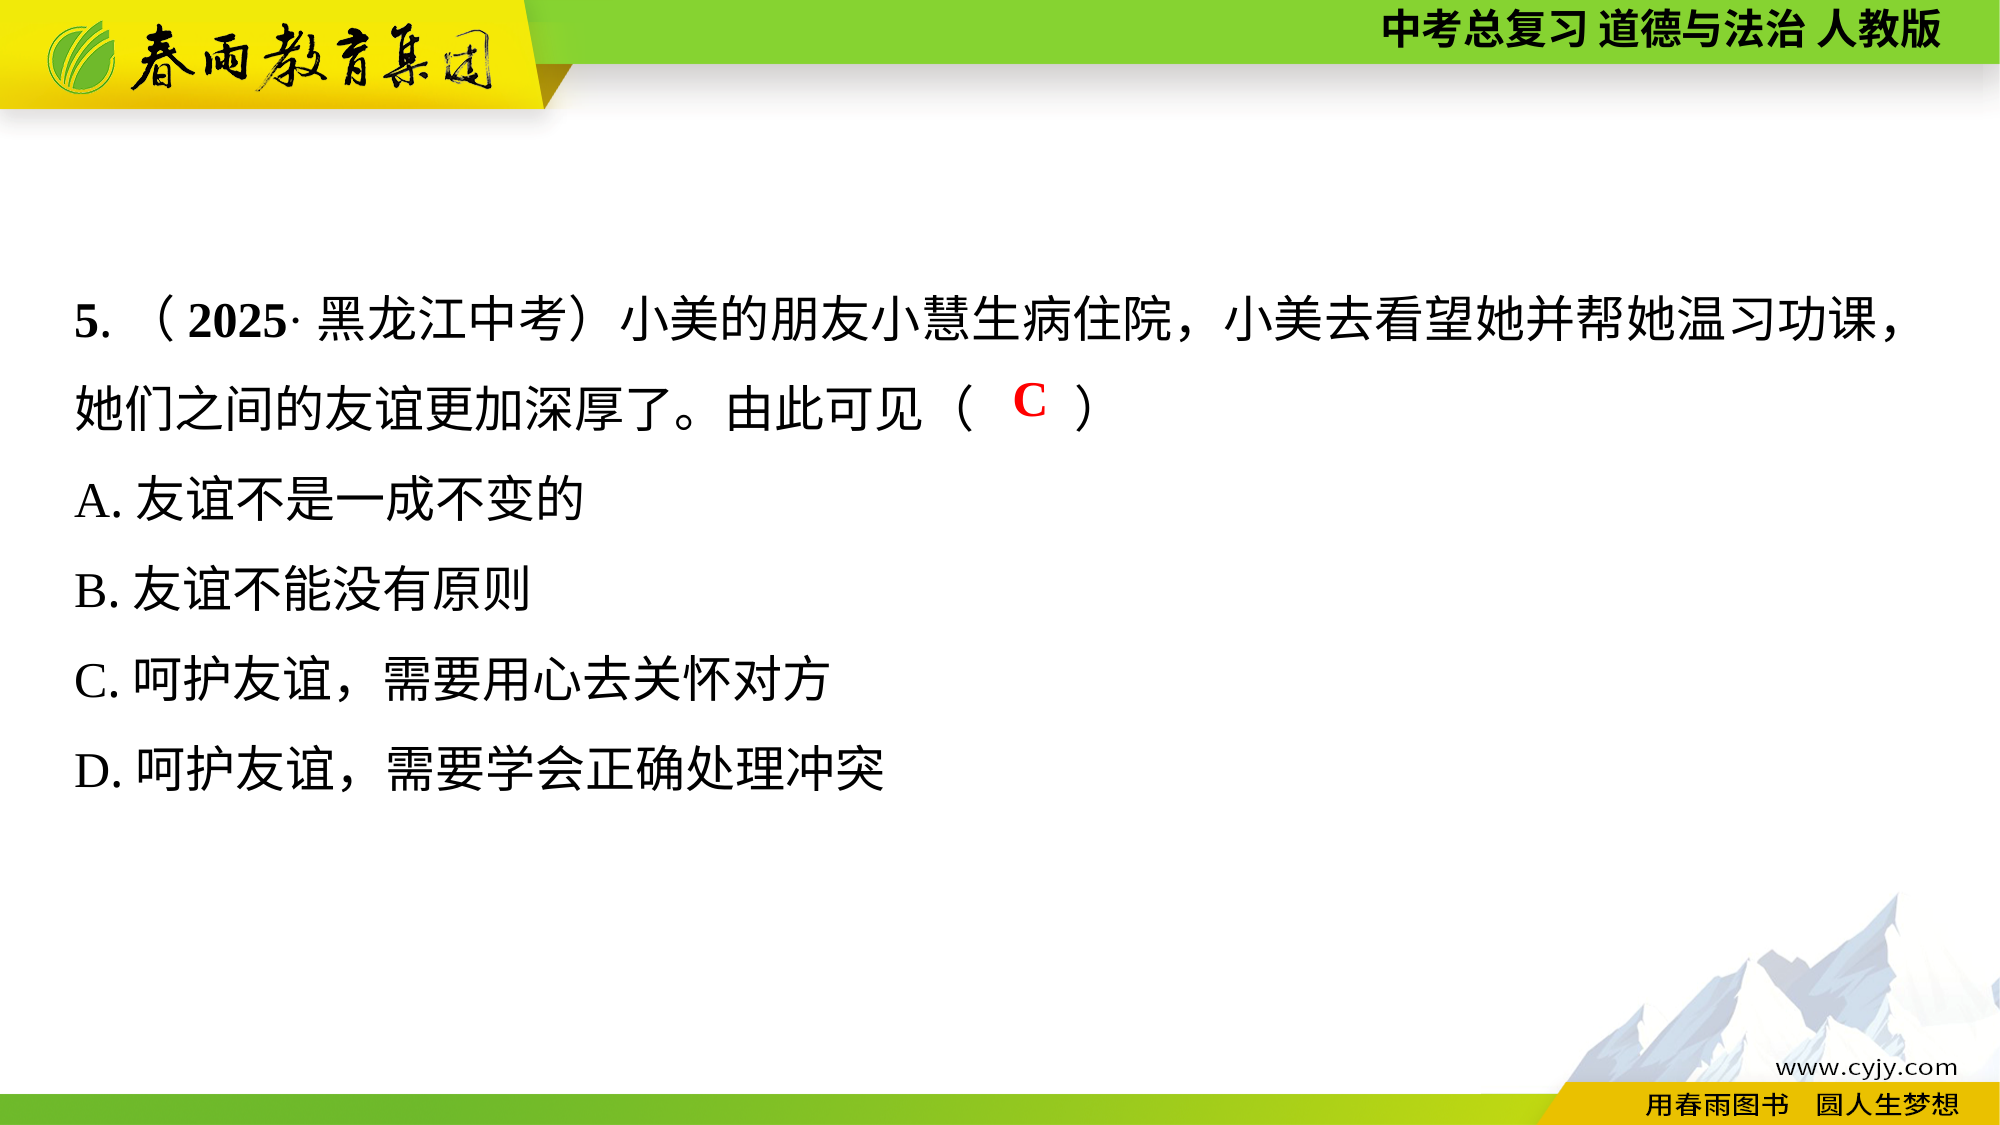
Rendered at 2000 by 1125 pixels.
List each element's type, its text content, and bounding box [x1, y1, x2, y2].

text_box C [997, 358, 1064, 434]
picture [0, 0, 2000, 1125]
list 5.（2025·黑龙江中考）小美的朋友小慧生病住院，小美去看望她并帮她温习功课，她们之间的友谊更加深厚了。由此可见（ ） A.友谊不是一成不变的 B.友谊不能没有原则 C.呵护友谊，需要用心去关怀对方 D.呵护友谊，需要学会正确处理冲突 [59, 249, 1944, 799]
